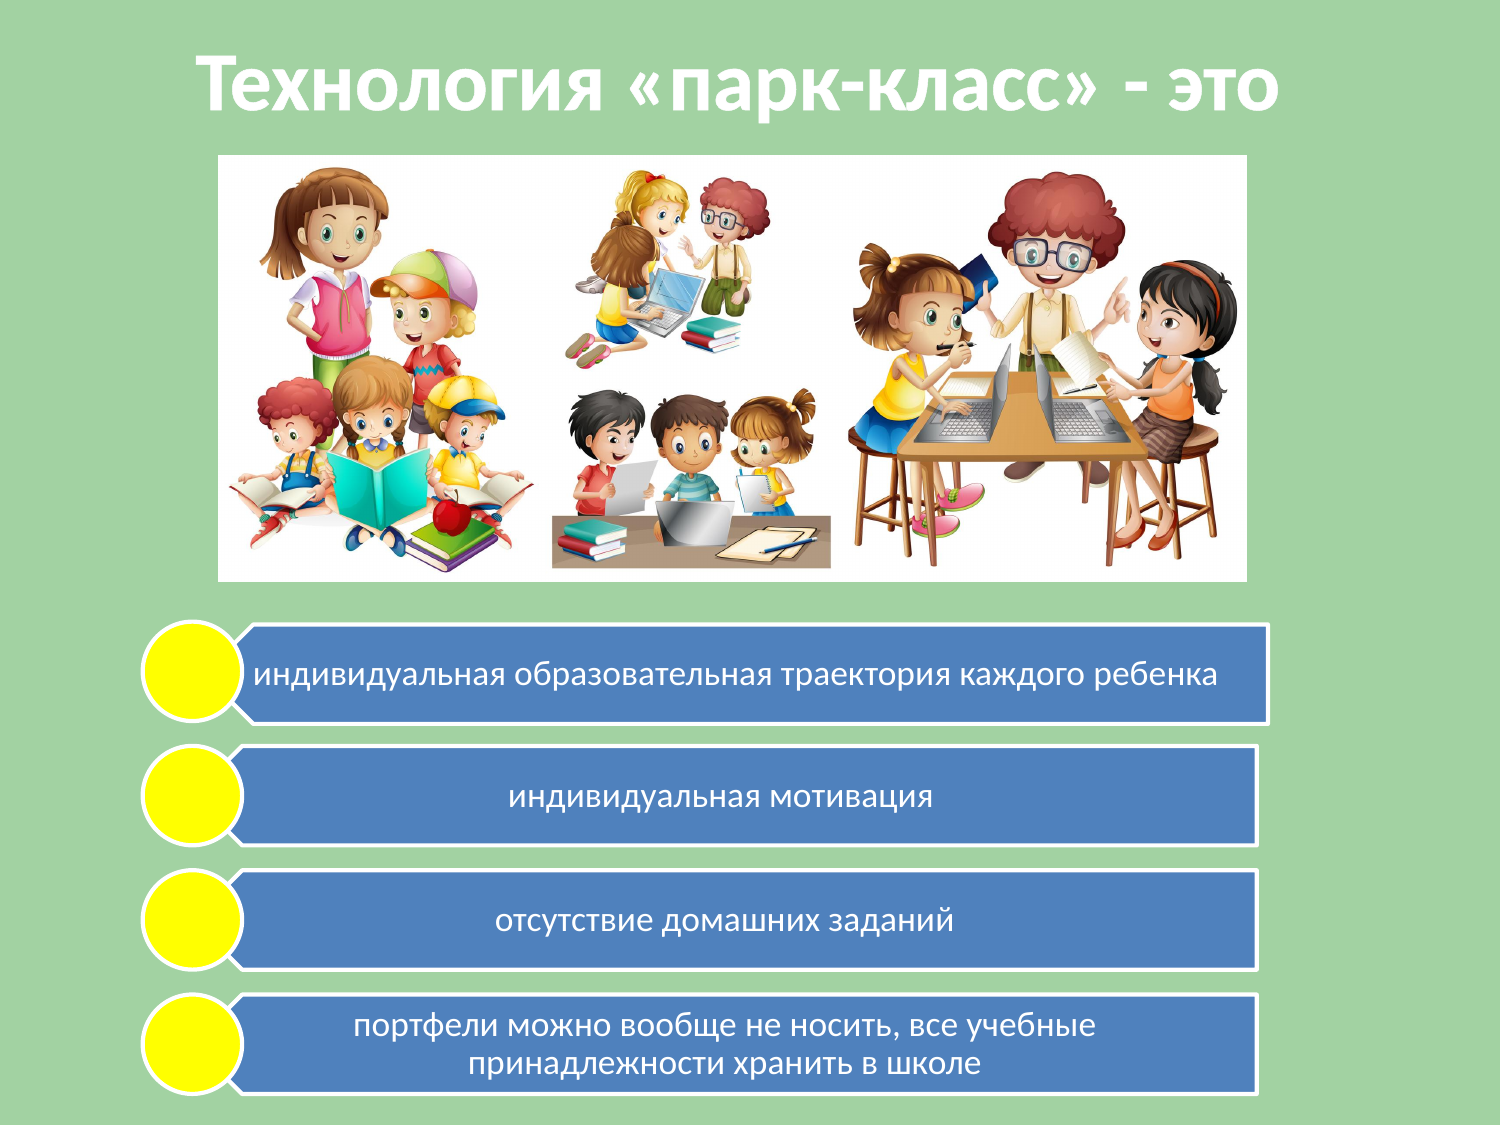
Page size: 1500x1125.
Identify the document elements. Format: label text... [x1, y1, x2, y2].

text_box Технология «парк-класс» - это [17, 19, 1459, 135]
picture [218, 155, 1247, 582]
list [0, 621, 1500, 1095]
